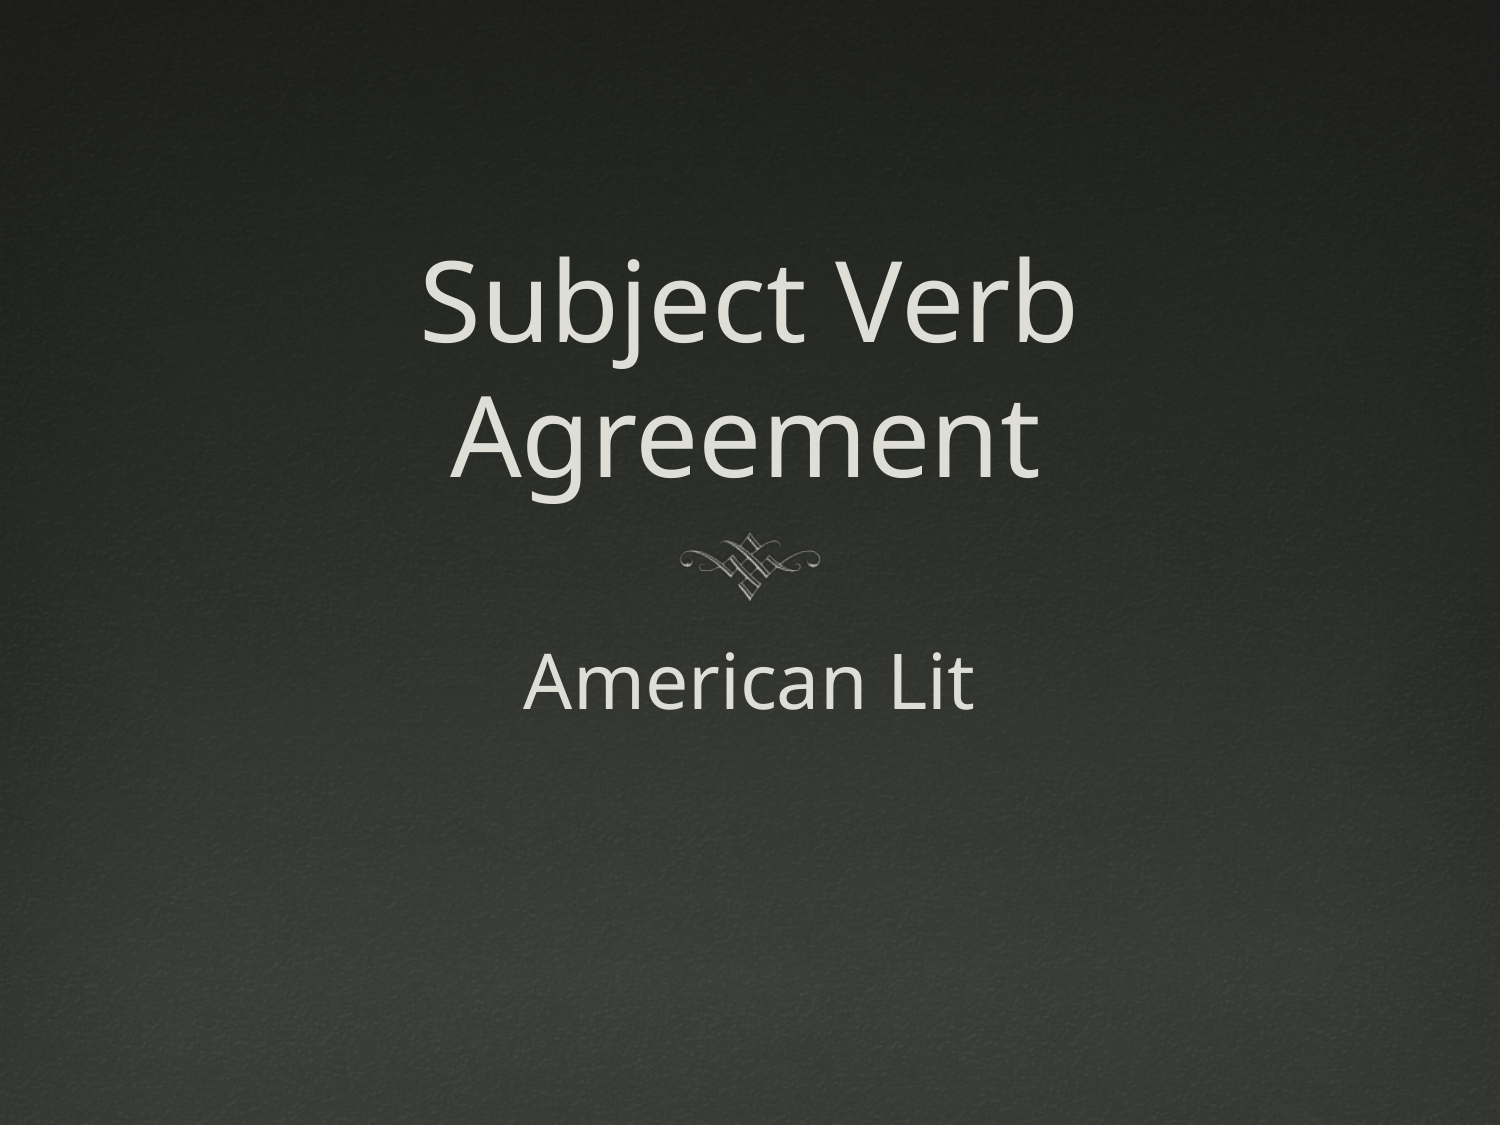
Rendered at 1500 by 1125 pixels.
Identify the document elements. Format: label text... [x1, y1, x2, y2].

title Subject Verb Agreement [112, 266, 1388, 508]
subtitle American Lit [112, 624, 1388, 913]
picture [657, 508, 843, 624]
